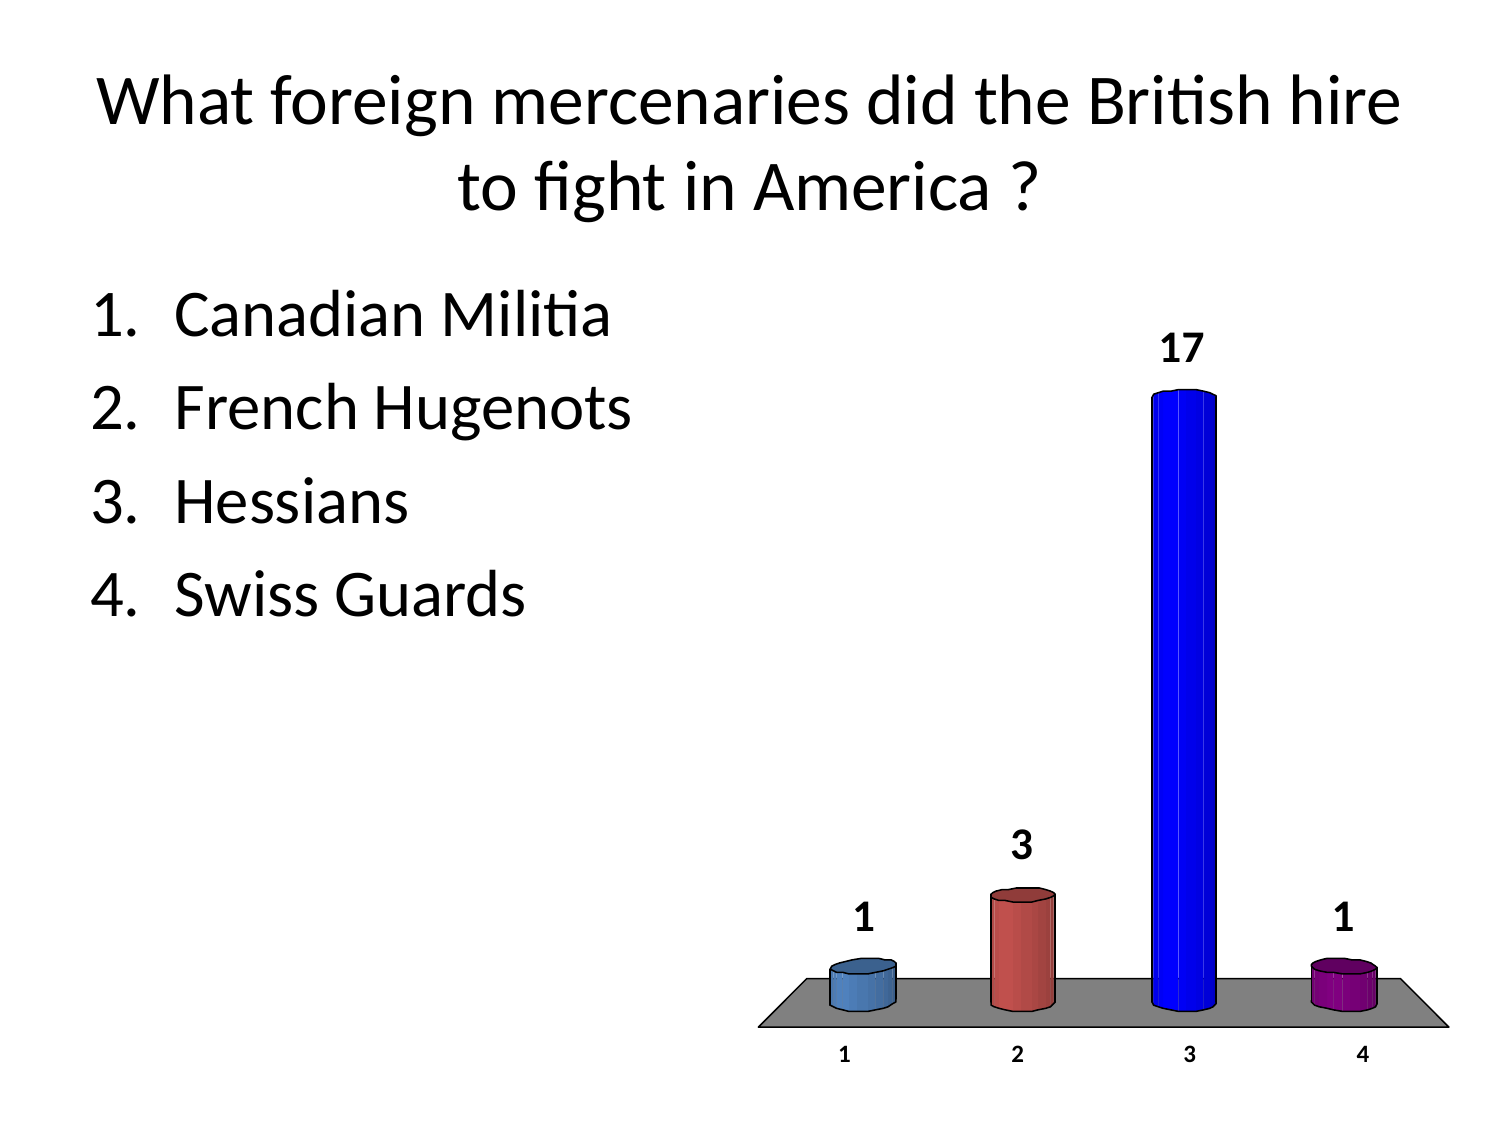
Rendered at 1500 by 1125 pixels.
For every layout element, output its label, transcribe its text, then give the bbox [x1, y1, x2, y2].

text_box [739, 270, 1490, 1115]
list Canadian Militia French Hugenots Hessians Swiss Guards [75, 262, 750, 1005]
title What foreign mercenaries did the British hire to fight in America ? [75, 45, 1425, 233]
